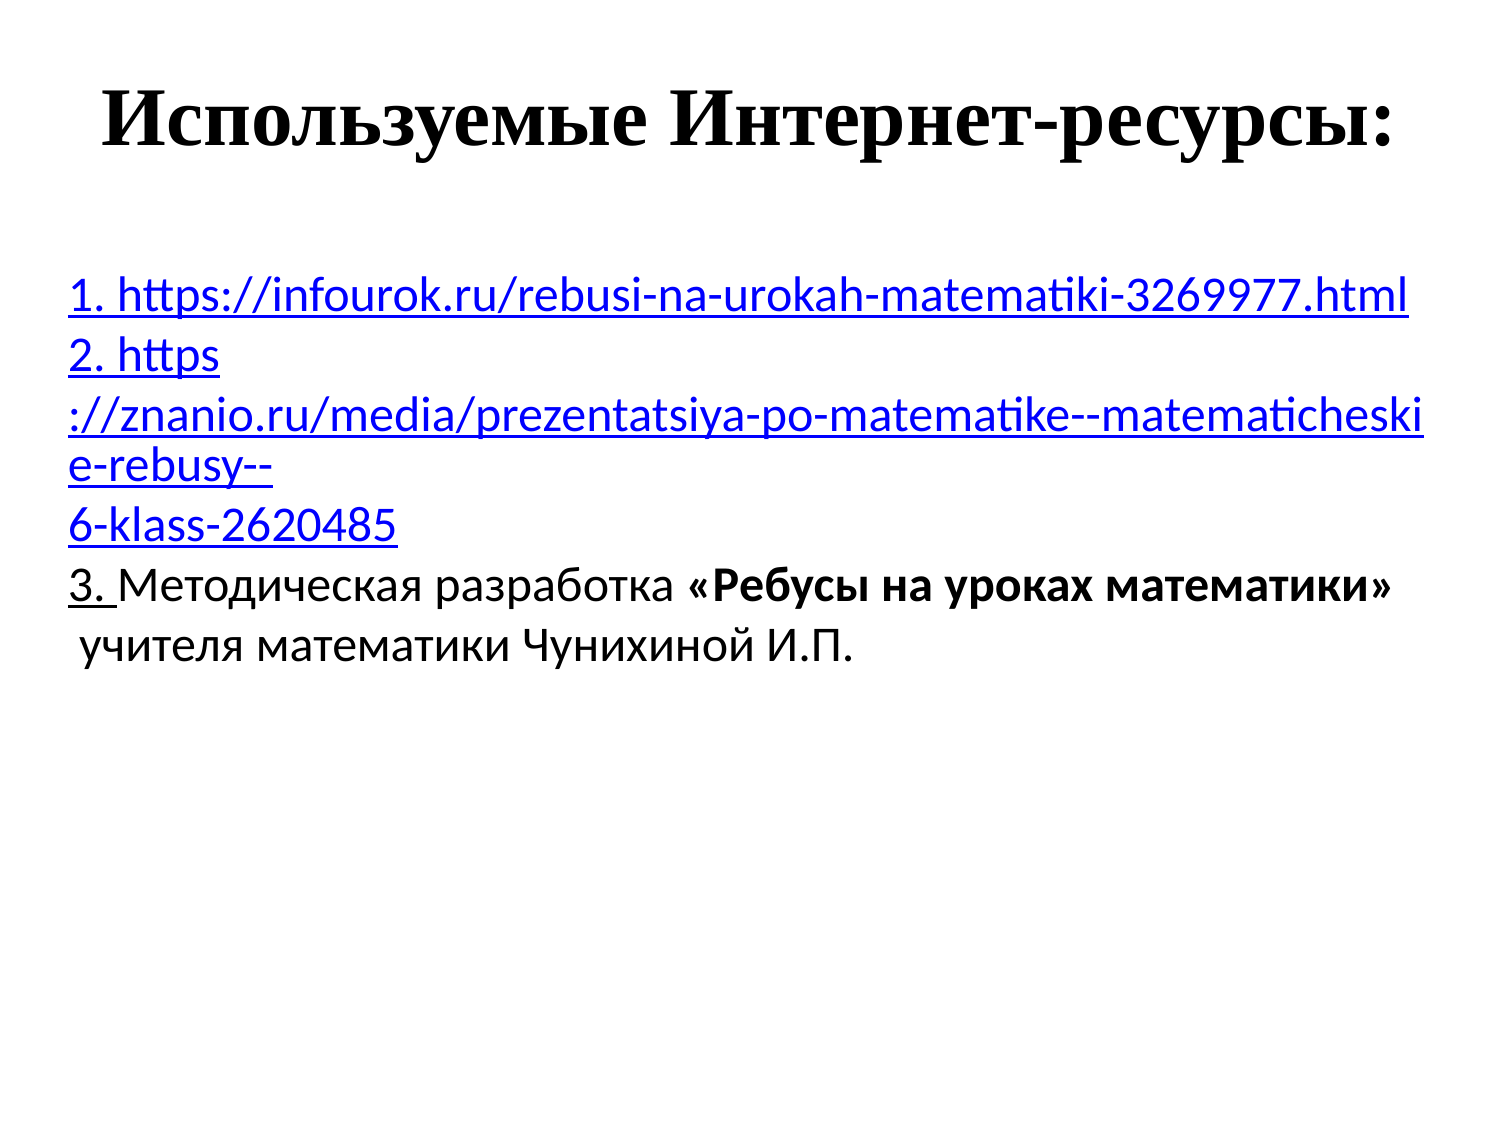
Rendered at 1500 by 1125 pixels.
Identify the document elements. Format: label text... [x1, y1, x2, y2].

text_box Используемые Интернет-ресурсы: 1. https://infourok.ru/rebusi-na-urokah-matematiki-3269977.html 2. https://znanio.ru/media/prezentatsiya-po-matematike--matematicheskie-rebusy--6-klass-2620485 3. Методическая разработка «Ребусы на уроках математики» учителя математики Чунихиной И.П. [53, 54, 1447, 840]
